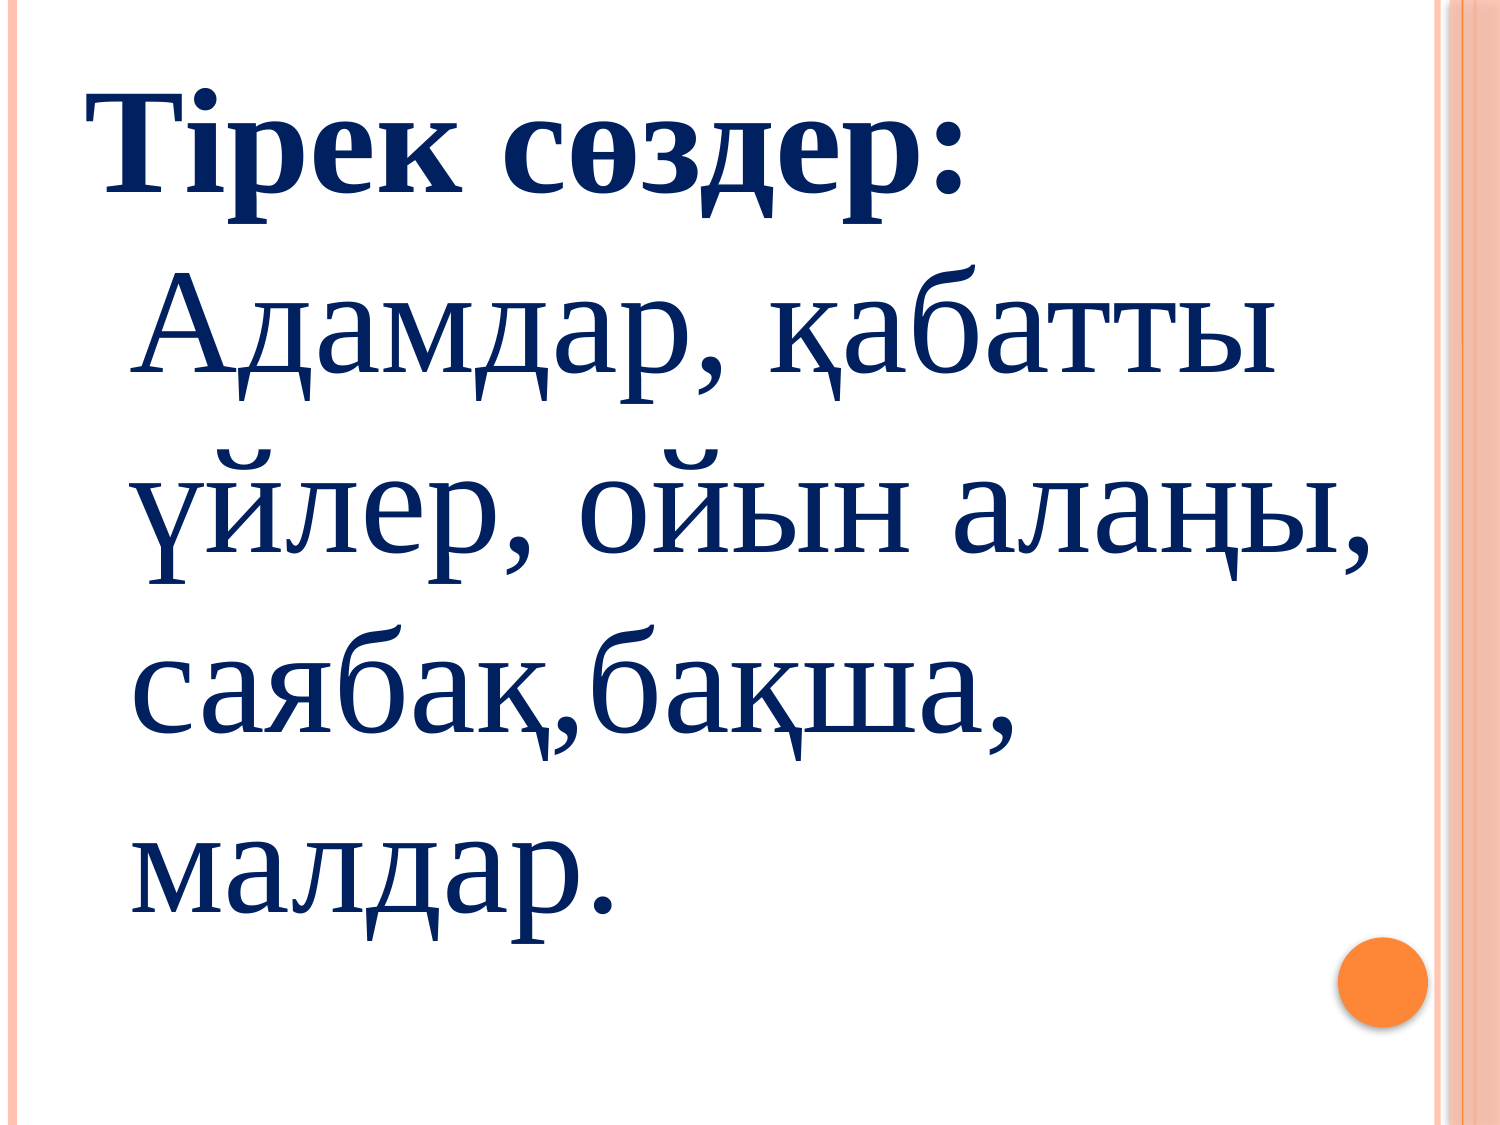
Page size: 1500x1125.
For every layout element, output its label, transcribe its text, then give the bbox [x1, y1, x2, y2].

list Тірек сөздер: Адамдар, қабатты үйлер, ойын алаңы, саябақ,бақша, малдар. [70, 35, 1454, 985]
